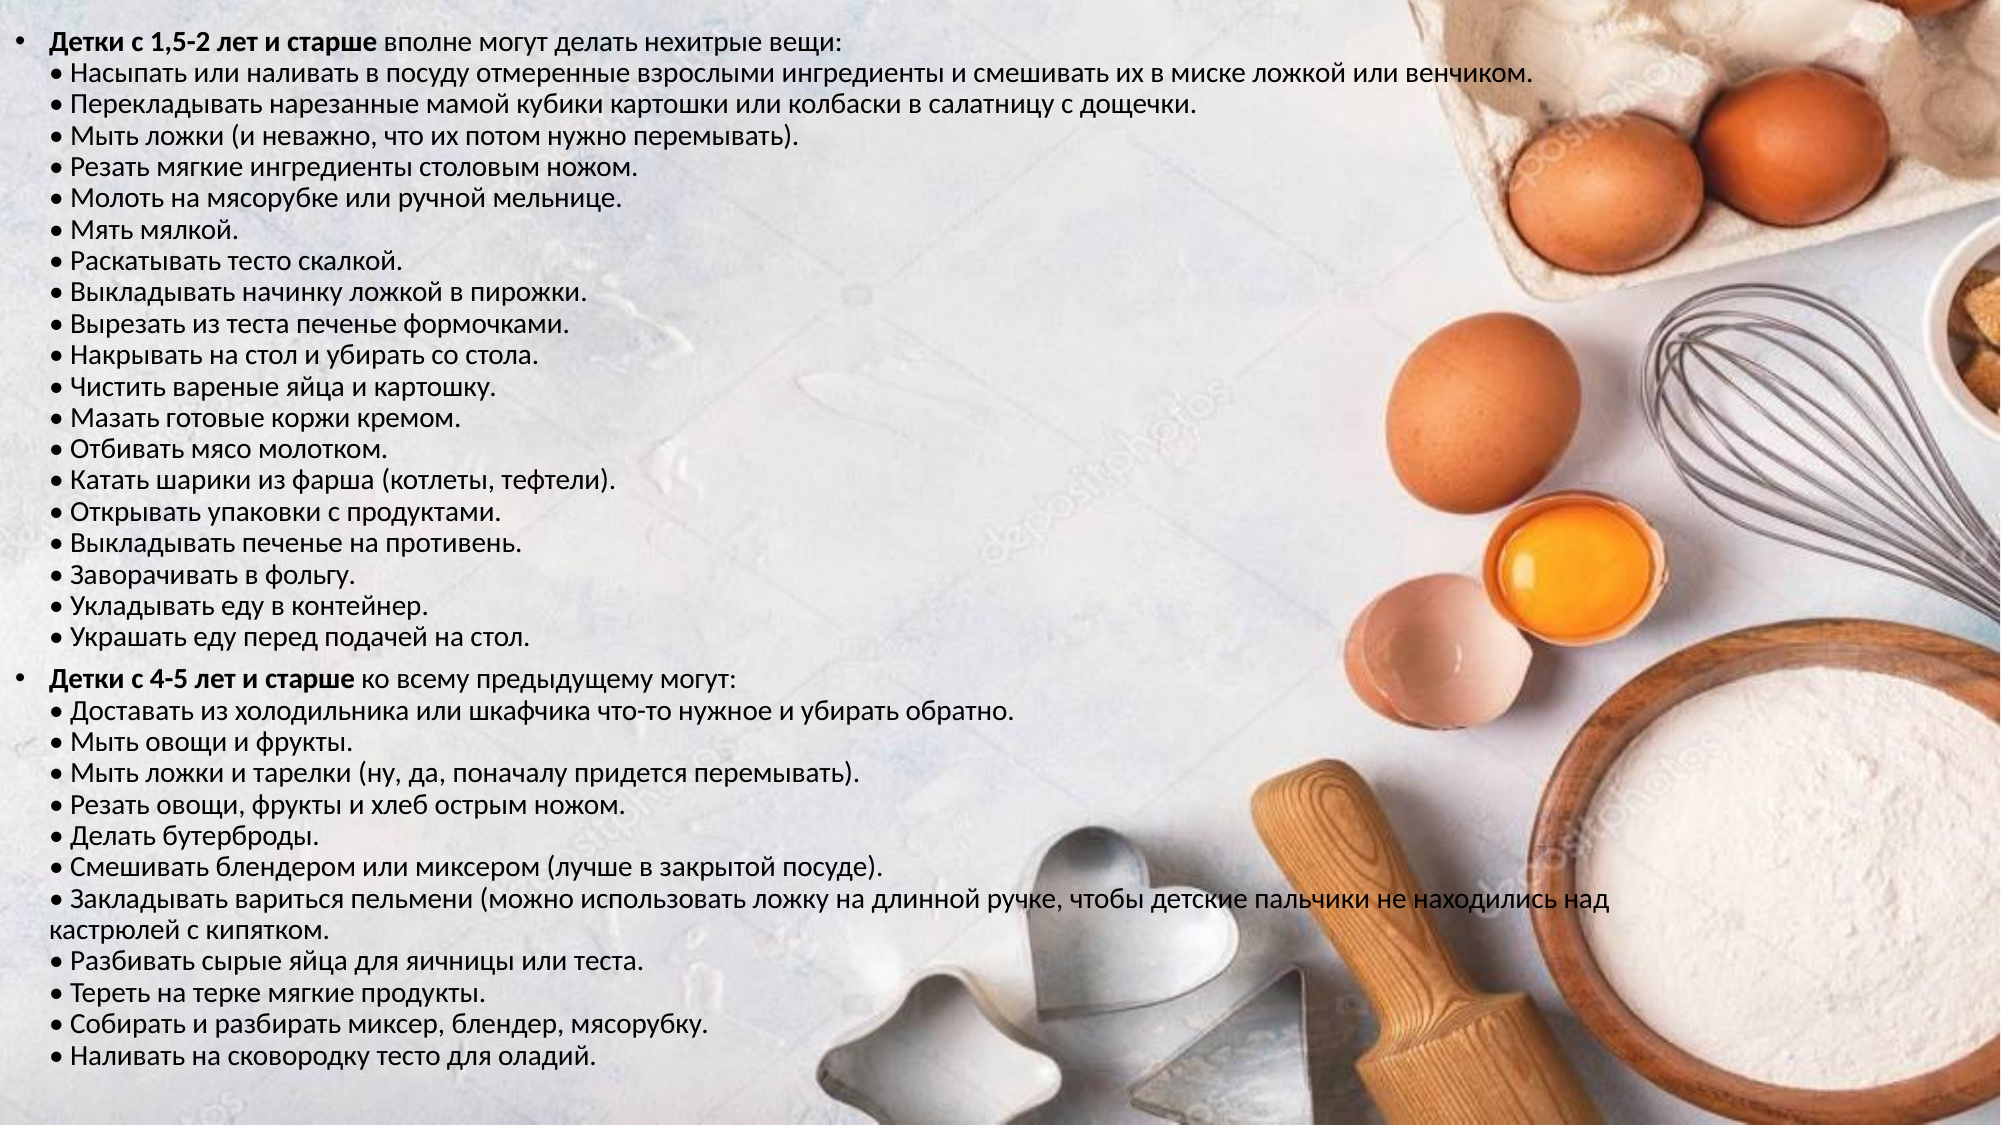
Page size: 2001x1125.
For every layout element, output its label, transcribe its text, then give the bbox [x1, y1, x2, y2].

list Детки с 1,5-2 лет и старше вполне могут делать нехитрые вещи: • Насыпать или наливать в посуду отмеренные взрослыми ингредиенты и смешивать их в миске ложкой или венчиком. • Перекладывать нарезанные мамой кубики картошки или колбаски в салатницу с дощечки. • Мыть ложки (и неважно, что их потом нужно перемывать). • Резать мягкие ингредиенты столовым ножом. • Молоть на мясорубке или ручной мельнице. • Мять мялкой. • Раскатывать тесто скалкой. • Выкладывать начинку ложкой в пирожки. • Вырезать из теста печенье формочками. • Накрывать на стол и убирать со стола. • Чистить вареные яйца и картошку. • Мазать готовые коржи кремом. • Отбивать мясо молотком. • Катать шарики из фарша (котлеты, тефтели). • Открывать упаковки с продуктами. • Выкладывать печенье на противень. • Заворачивать в фольгу. • Укладывать еду в контейнер. • Украшать еду перед подачей на стол. Детки с 4-5 лет и старше ко всему предыдущему могут: • Доставать из холодильника или шкафчика что-то нужное и убирать обратно. • Мыть овощи и фрукты. • Мыть ложки и тарелки (ну, да, поначалу придется перемывать). • Резать овощи, фрукты и хлеб острым ножом. • Делать бутерброды. • Смешивать блендером или миксером (лучше в закрытой посуде). • Закладывать вариться пельмени (можно использовать ложку на длинной ручке, чтобы детские пальчики не находились над кастрюлей с кипятком. • Разбивать сырые яйца для яичницы или теста. • Тереть на терке мягкие продукты. • Собирать и разбирать миксер, блендер, мясорубку. • Наливать на сковородку тесто для оладий. [0, 18, 1725, 1089]
picture [0, 0, 2001, 1125]
